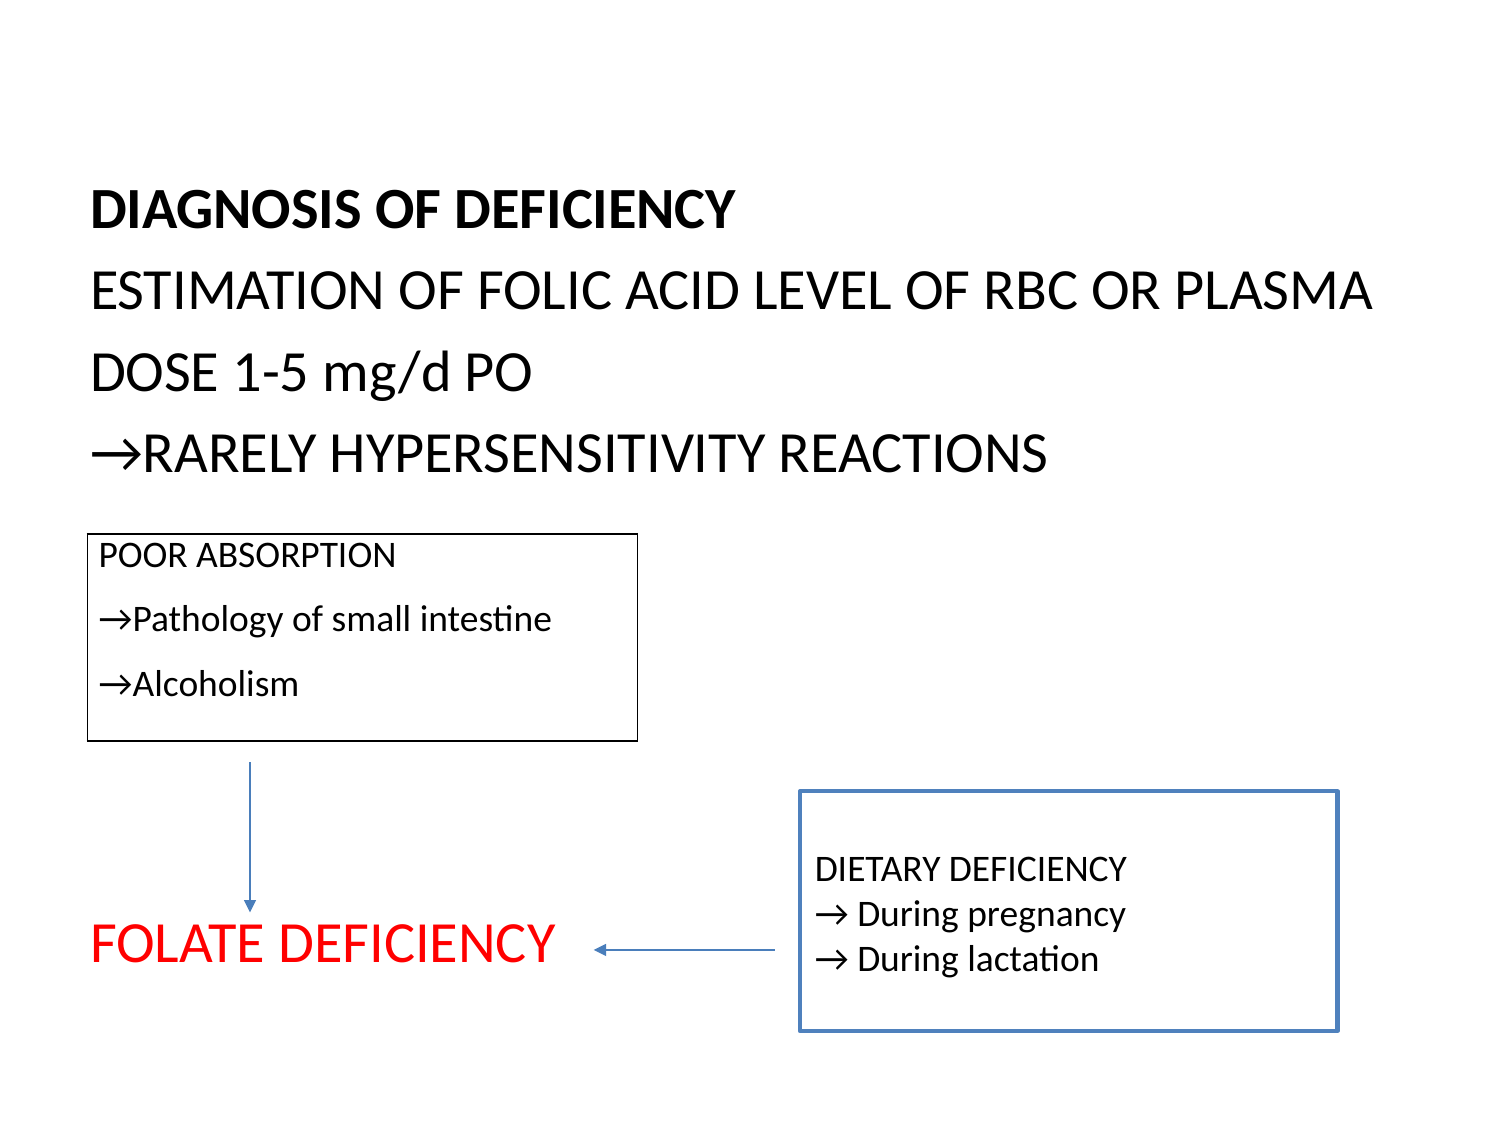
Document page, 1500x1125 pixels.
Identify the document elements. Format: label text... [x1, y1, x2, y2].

table_header POOR ABSORPTION →Pathology of small intestine →Alcoholism [88, 535, 637, 740]
text_box DIETARY DEFICIENCY → During pregnancy → During lactation [798, 789, 1340, 1033]
list DIAGNOSIS OF DEFICIENCY ESTIMATION OF FOLIC ACID LEVEL OF RBC OR PLASMA DOSE 1-5 mg/d PO →RARELY HYPERSENSITIVITY REACTIONS FOLATE DEFICIENCY [75, 162, 1475, 1063]
